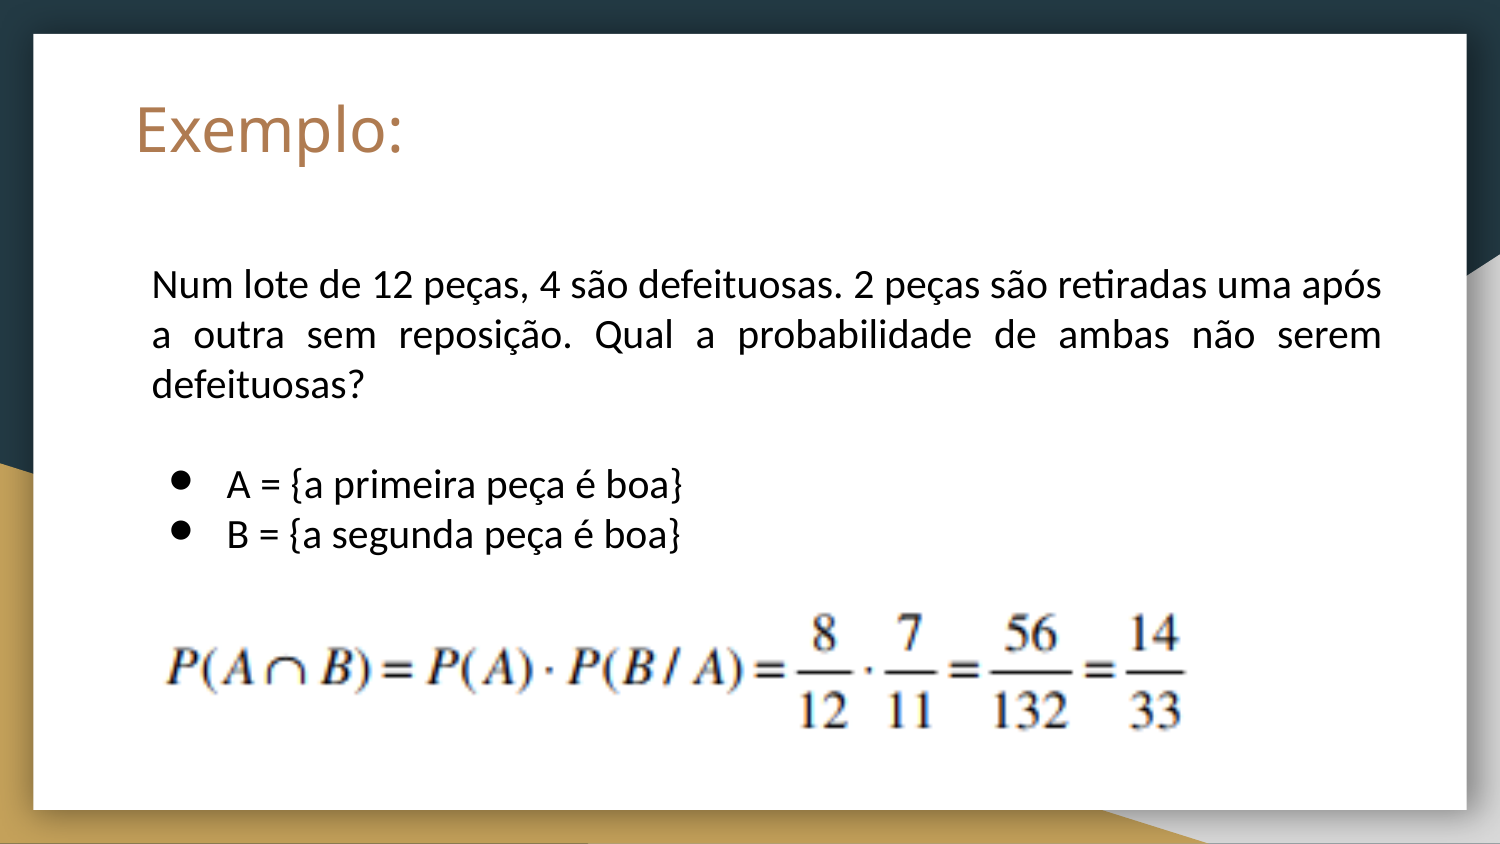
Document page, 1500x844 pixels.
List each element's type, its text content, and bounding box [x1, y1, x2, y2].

title Exemplo: [119, 75, 1381, 179]
text_box Num lote de 12 peças, 4 são defeituosas. 2 peças são retiradas uma após a outra sem reposição. Qual a probabilidade de ambas não serem defeituosas? A = {a primeira peça é boa} B = {a segunda peça é boa} [136, 241, 1398, 721]
picture [146, 604, 1353, 746]
